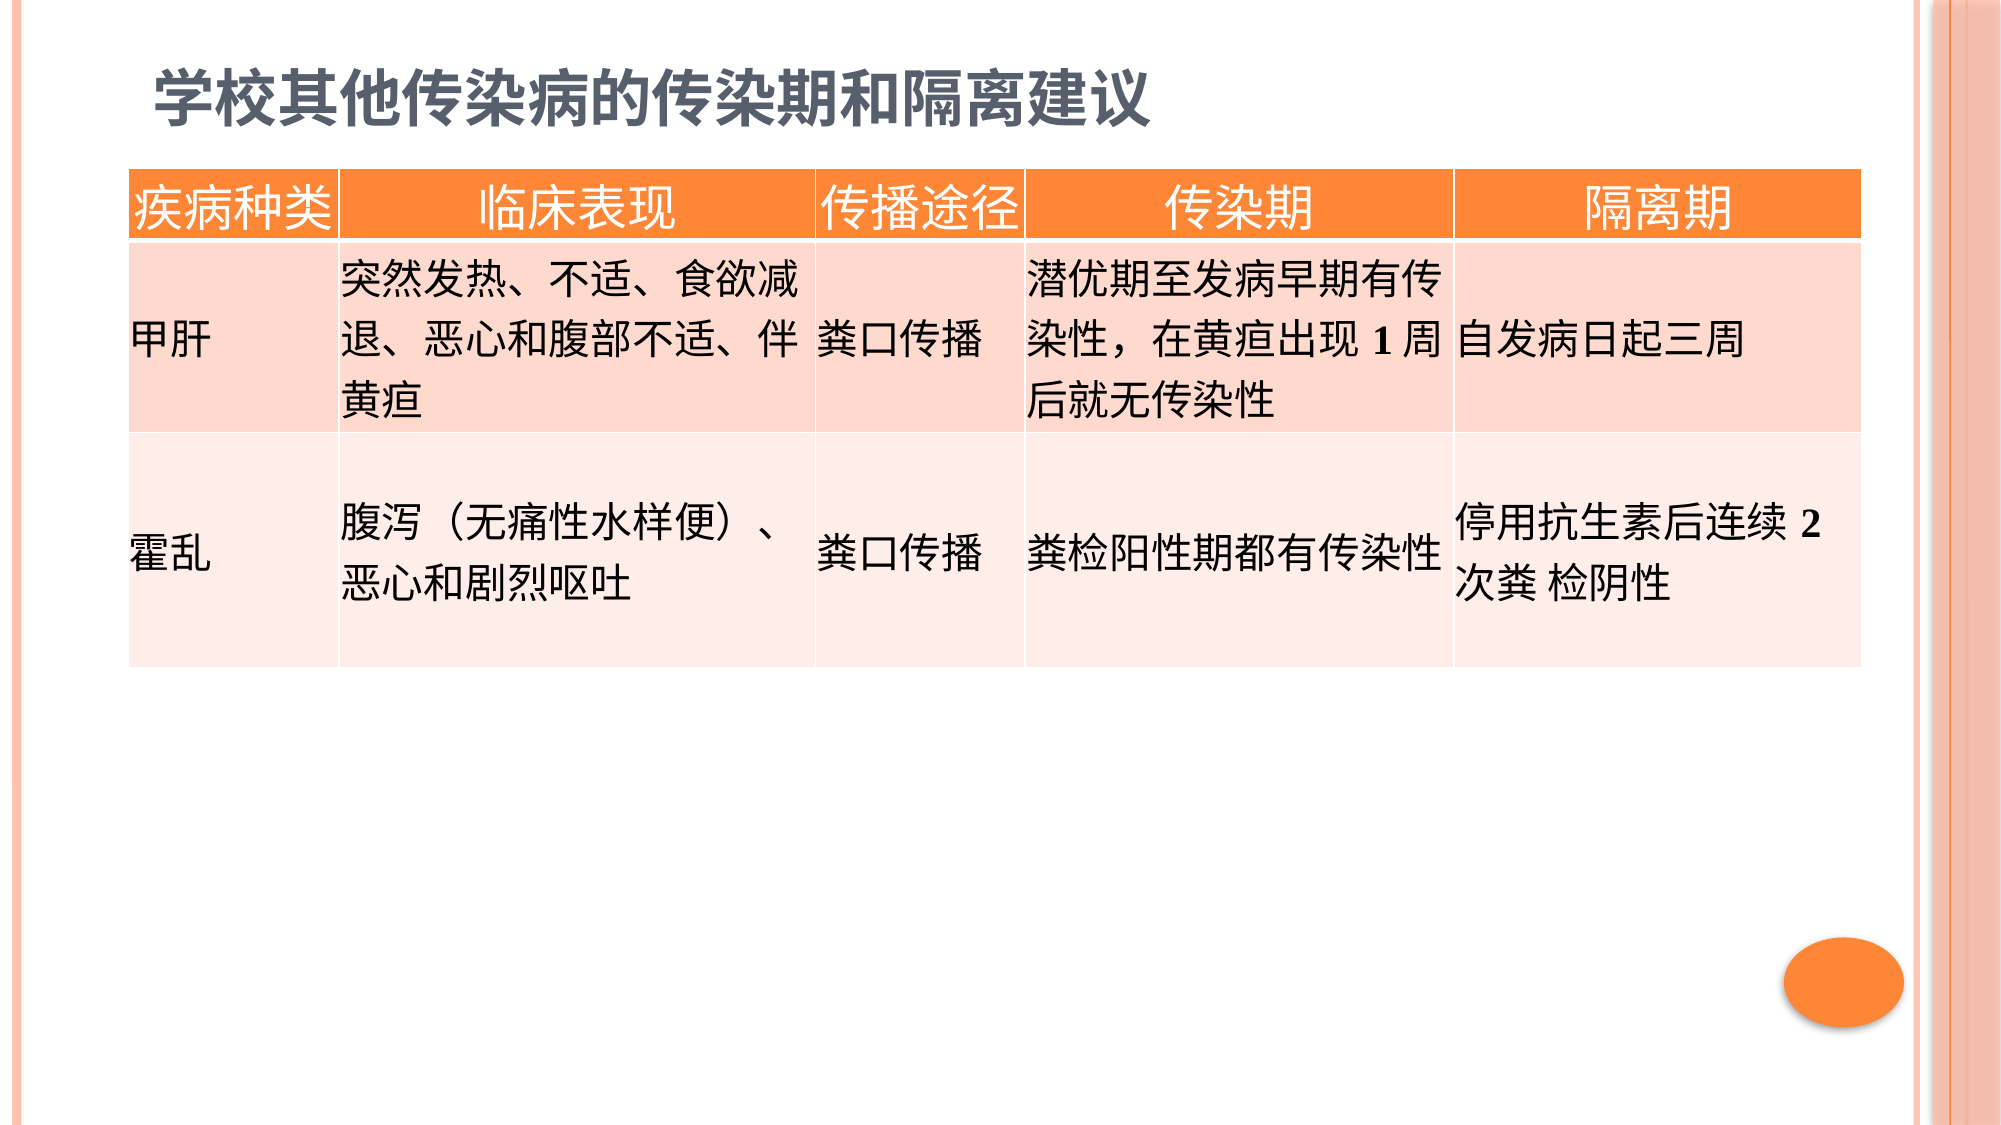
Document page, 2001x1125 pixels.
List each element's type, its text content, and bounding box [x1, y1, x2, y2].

table_cell 自发病日起三周 [1455, 243, 1861, 432]
table_header 疾病种类 [129, 169, 338, 238]
title 学校其他传染病的传染期和隔离建议 [137, 0, 1863, 142]
table_header 临床表现 [340, 169, 815, 238]
table_header 传染期 [1026, 169, 1453, 238]
table_cell 粪检阳性期都有传染性 [1026, 433, 1453, 667]
table_header 传播途径 [816, 169, 1024, 238]
table_cell 腹泻（无痛性水样便）、恶心和剧烈呕吐 [340, 433, 815, 667]
table_cell 粪口传播 [816, 433, 1024, 667]
table_cell 停用抗生素后连续2次粪 检阴性 [1455, 433, 1861, 667]
table_cell 霍乱 [129, 433, 338, 667]
table_cell 粪口传播 [816, 243, 1024, 432]
table_cell 潜优期至发病早期有传染性，在黄疸出现1周后就无传染性 [1026, 243, 1453, 432]
table_cell 突然发热、不适、食欲减退、恶心和腹部不适、伴黄疸 [340, 243, 815, 432]
table_header 隔离期 [1455, 169, 1861, 238]
table_cell 甲肝 [129, 243, 338, 432]
